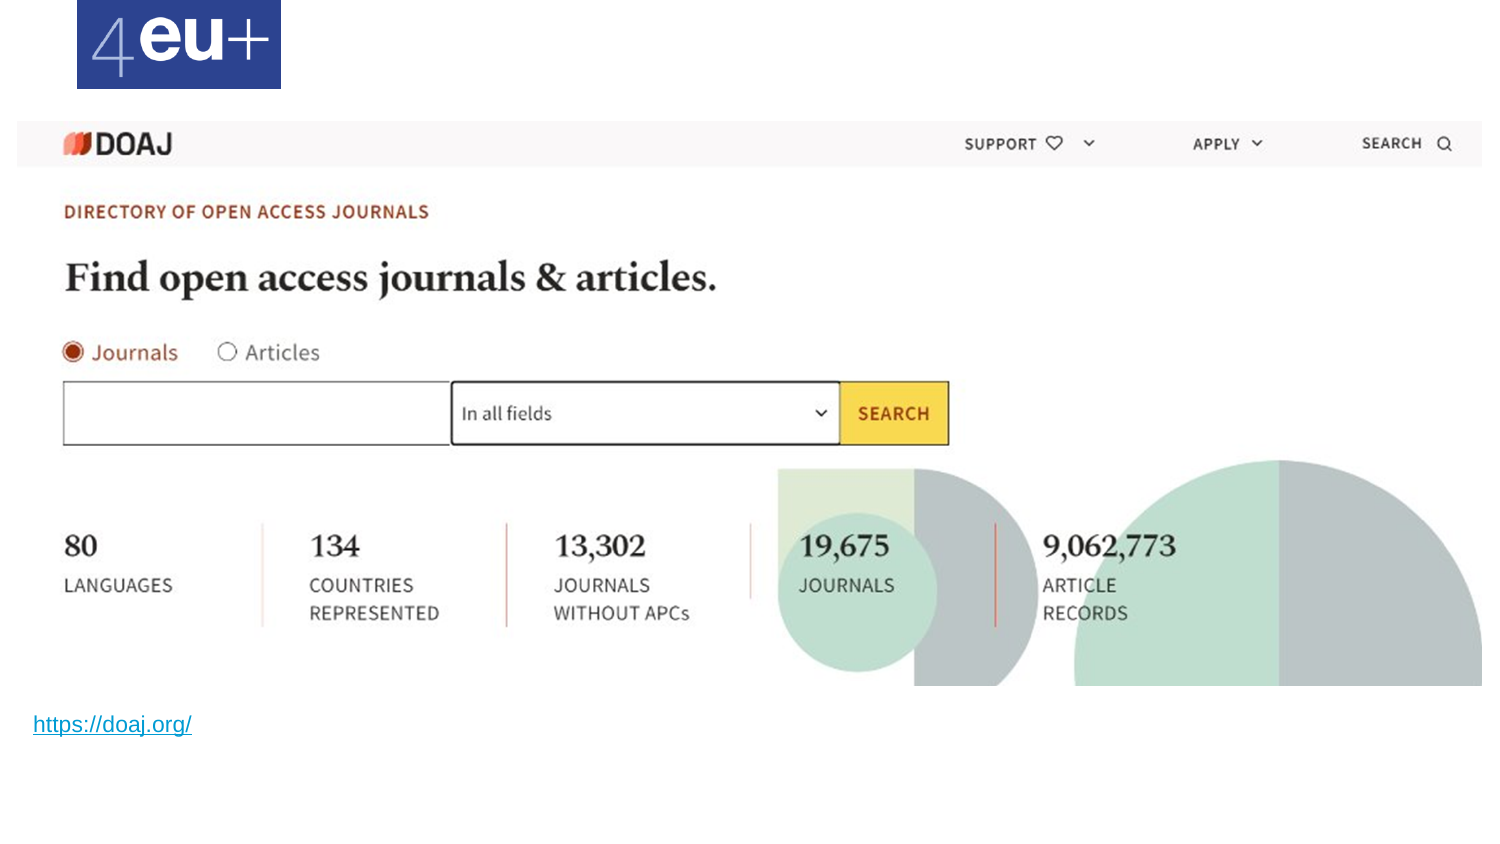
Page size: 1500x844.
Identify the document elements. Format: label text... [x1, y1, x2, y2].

text_box https://doaj.org/ [18, 702, 882, 745]
picture [77, 0, 281, 89]
picture [17, 121, 1482, 687]
